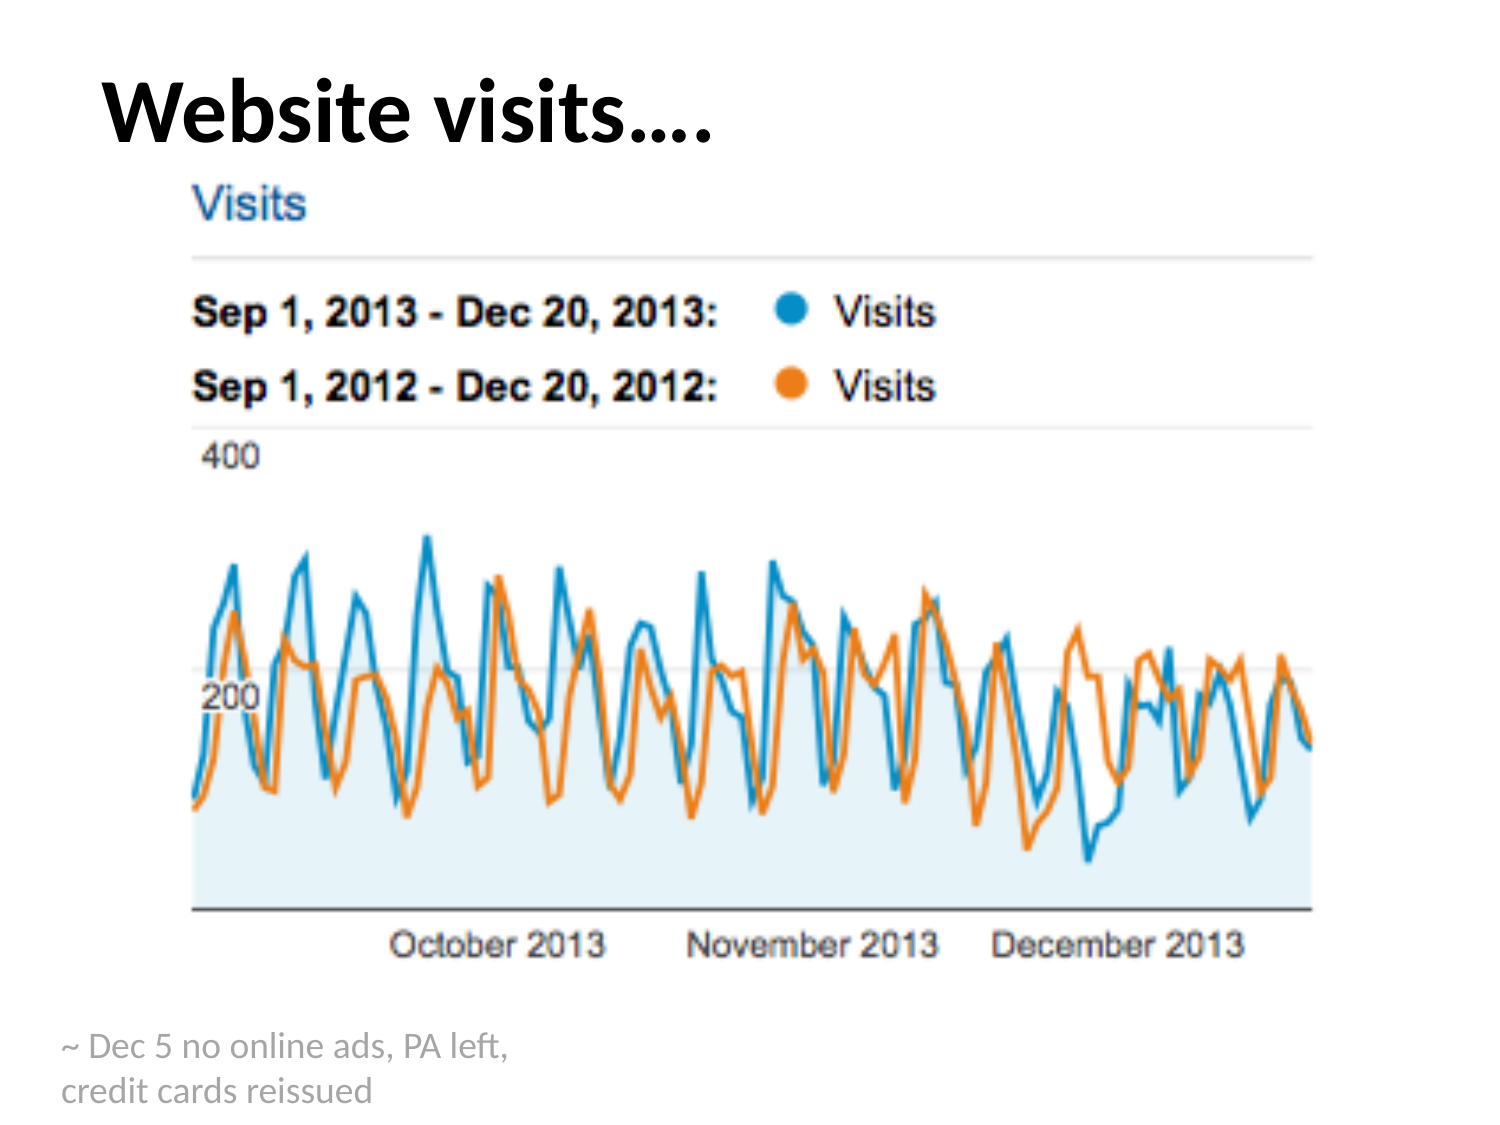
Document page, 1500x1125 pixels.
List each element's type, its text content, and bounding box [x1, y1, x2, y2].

text_box ~ Dec 5 no online ads, PA left, credit cards reissued [46, 1013, 613, 1119]
picture [115, 126, 1423, 1034]
text_box Website visits…. [86, 43, 1358, 169]
